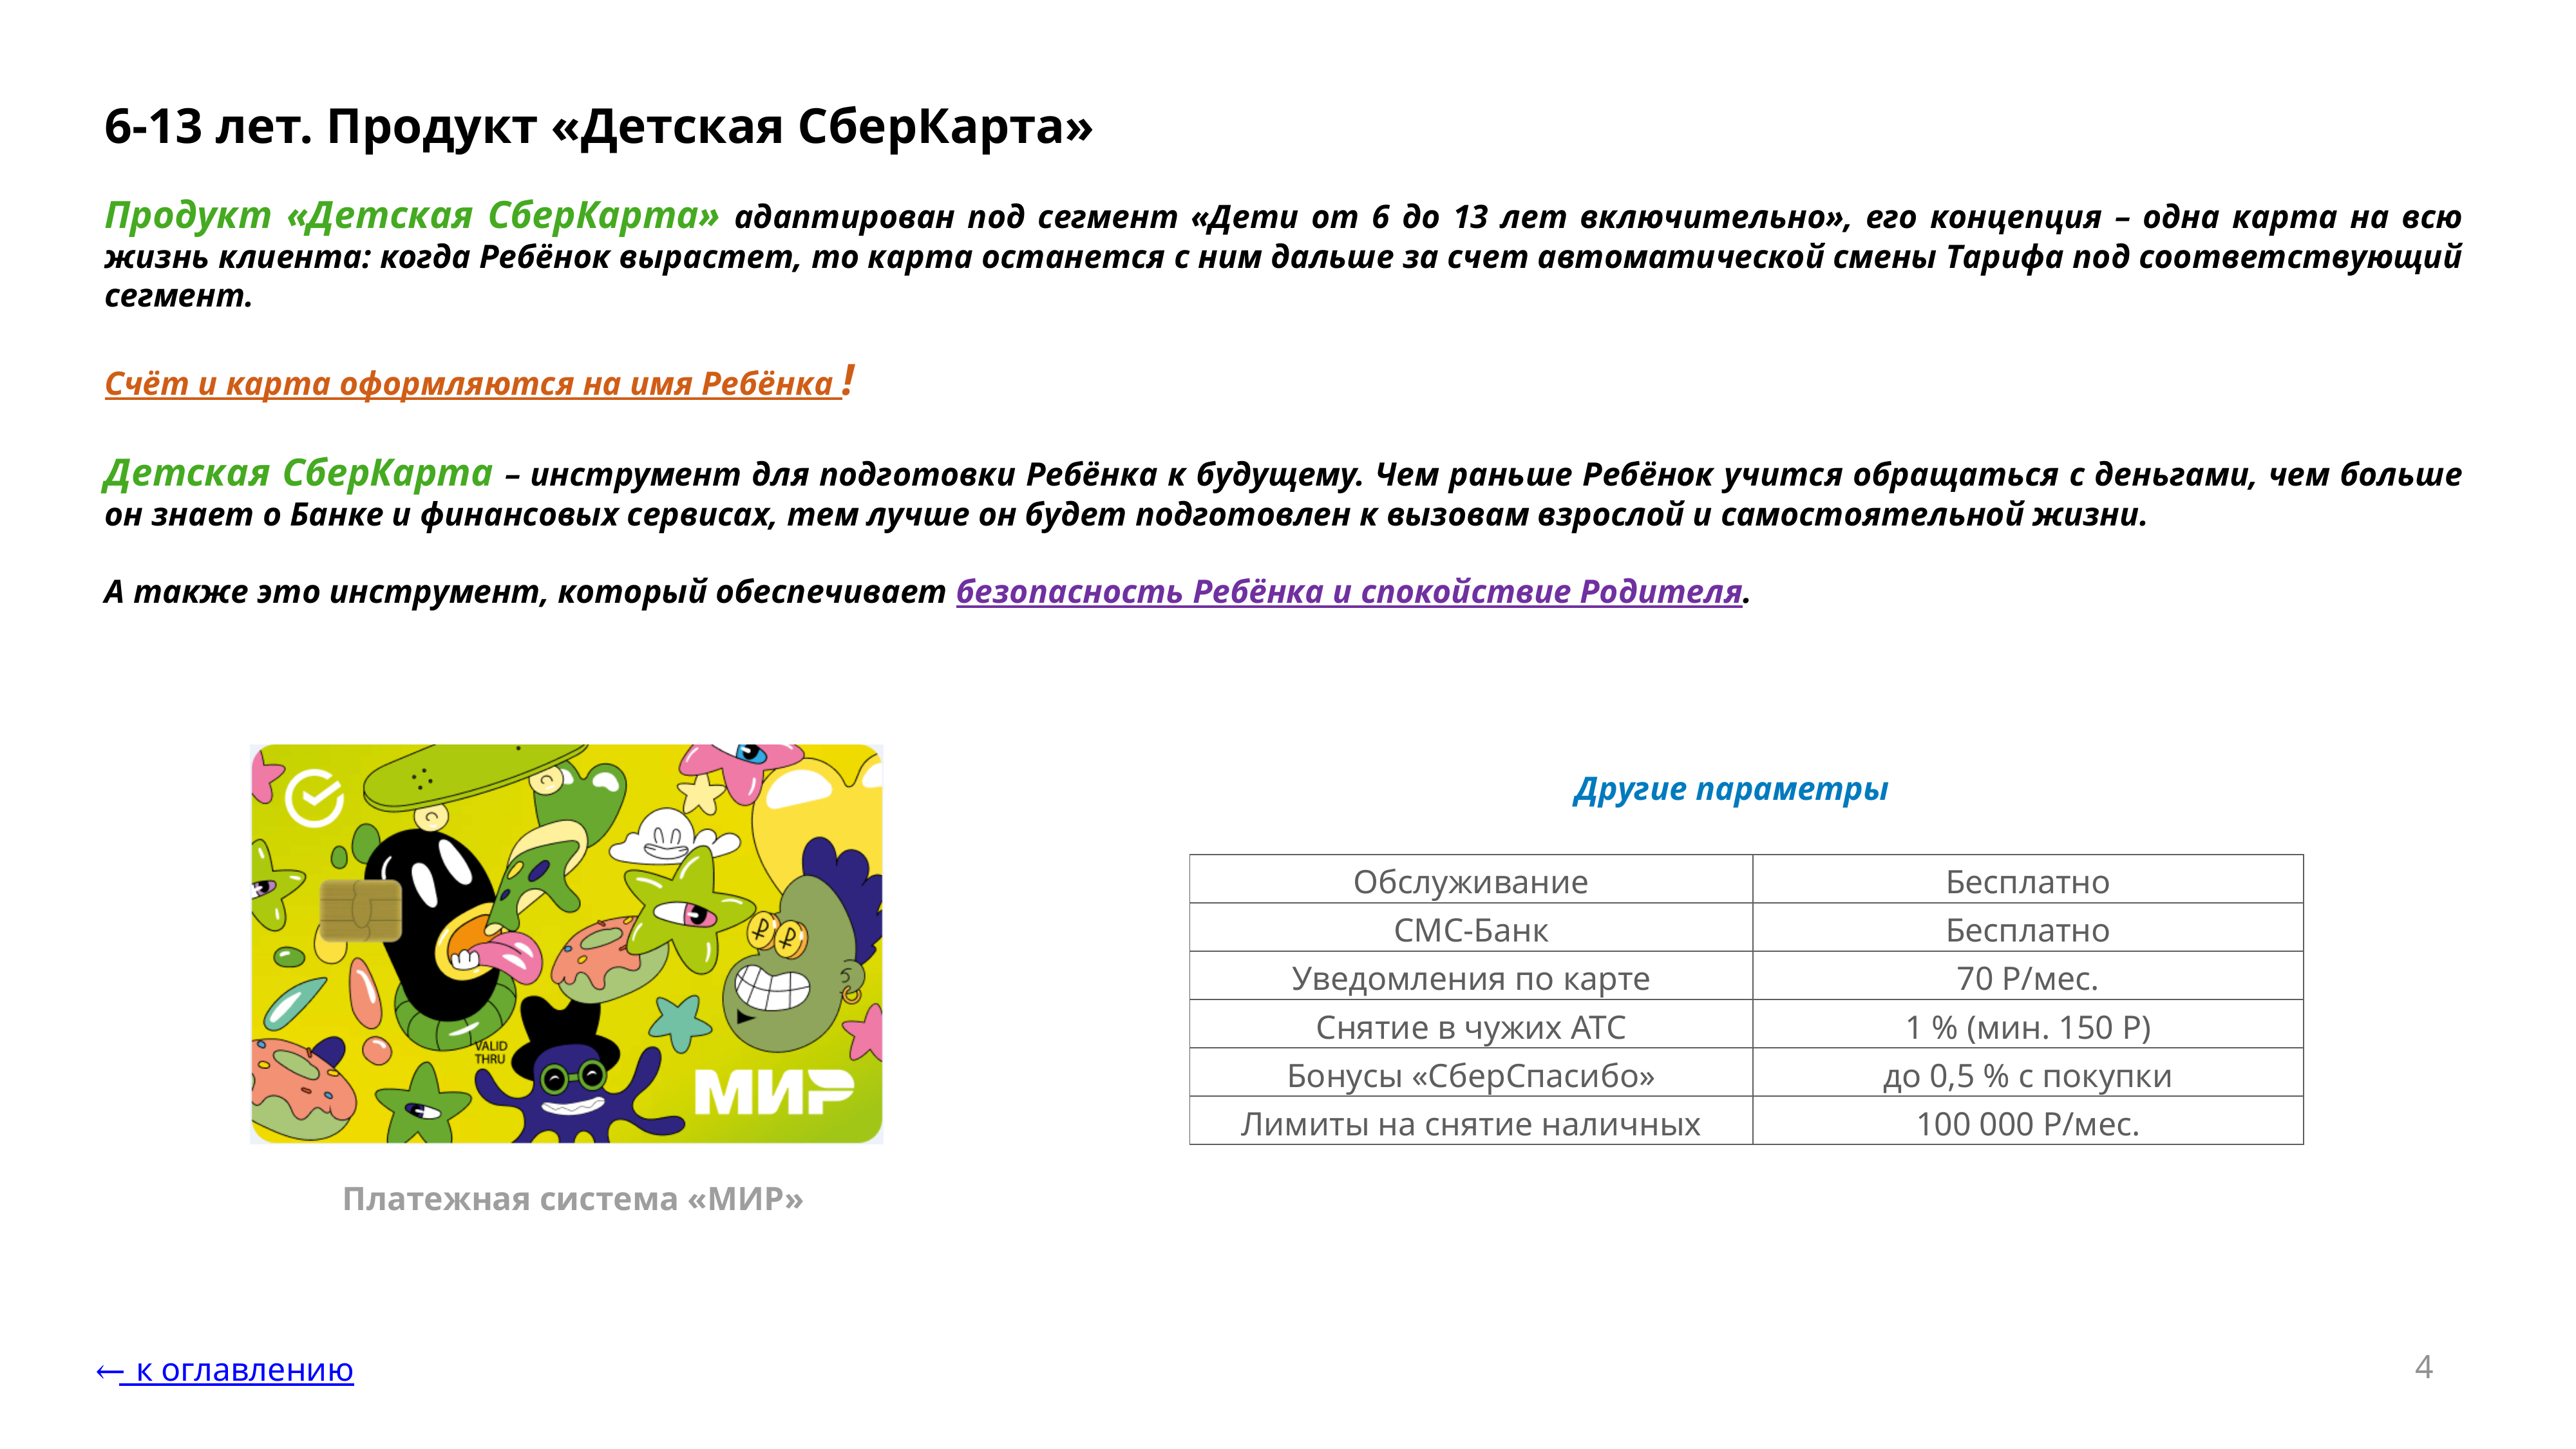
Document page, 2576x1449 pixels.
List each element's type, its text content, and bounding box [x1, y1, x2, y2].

picture [249, 744, 884, 1144]
table_cell Бесплатно [1754, 904, 2303, 951]
slide_number 4 [2409, 1346, 2439, 1396]
table_cell 70 Р/мес. [1754, 952, 2303, 999]
table_header Обслуживание [1190, 855, 1752, 902]
table_cell Уведомления по карте [1190, 952, 1752, 999]
table_cell Бонусы «СберСпасибо» [1190, 1048, 1752, 1095]
text_box Другие параметры [1570, 762, 1938, 813]
table_cell 1 % (мин. 150 Р) [1754, 1000, 2303, 1047]
table_cell Лимиты на снятие наличных [1190, 1097, 1752, 1144]
table_cell СМС-Банк [1190, 904, 1752, 951]
text_box 6-13 лет. Продукт «Детская СберКарта» [99, 90, 1329, 159]
text_box Продукт «Детская СберКарта» адаптирован под сегмент «Дети от 6 до 13 лет включительно», его концепция – одна карта на всю жизнь клиента: когда Ребёнок вырастет, то карта останется с ним дальше за счет автоматической смены Тарифа под соответствующий сегмент. Счёт и карта оформляются на имя Ребёнка ! Детская СберКарта – инструмент для подготовки Ребёнка к будущему. Чем раньше Ребёнок учится обращаться с деньгами, чем больше он знает о Банке и финансовых сервисах, тем лучше он будет подготовлен к вызовам взрослой и самостоятельной жизни. А также это инструмент, который обеспечивает безопасность Ребёнка и спокойствие Родителя. [99, 185, 2469, 615]
table_cell до 0,5 % с покупки [1754, 1048, 2303, 1095]
text_box Платежная система «МИР» [337, 1173, 842, 1222]
table_header Бесплатно [1754, 855, 2303, 902]
table_cell Снятие в чужих АТС [1190, 1000, 1752, 1047]
table_cell 100 000 Р/мес. [1754, 1097, 2303, 1144]
